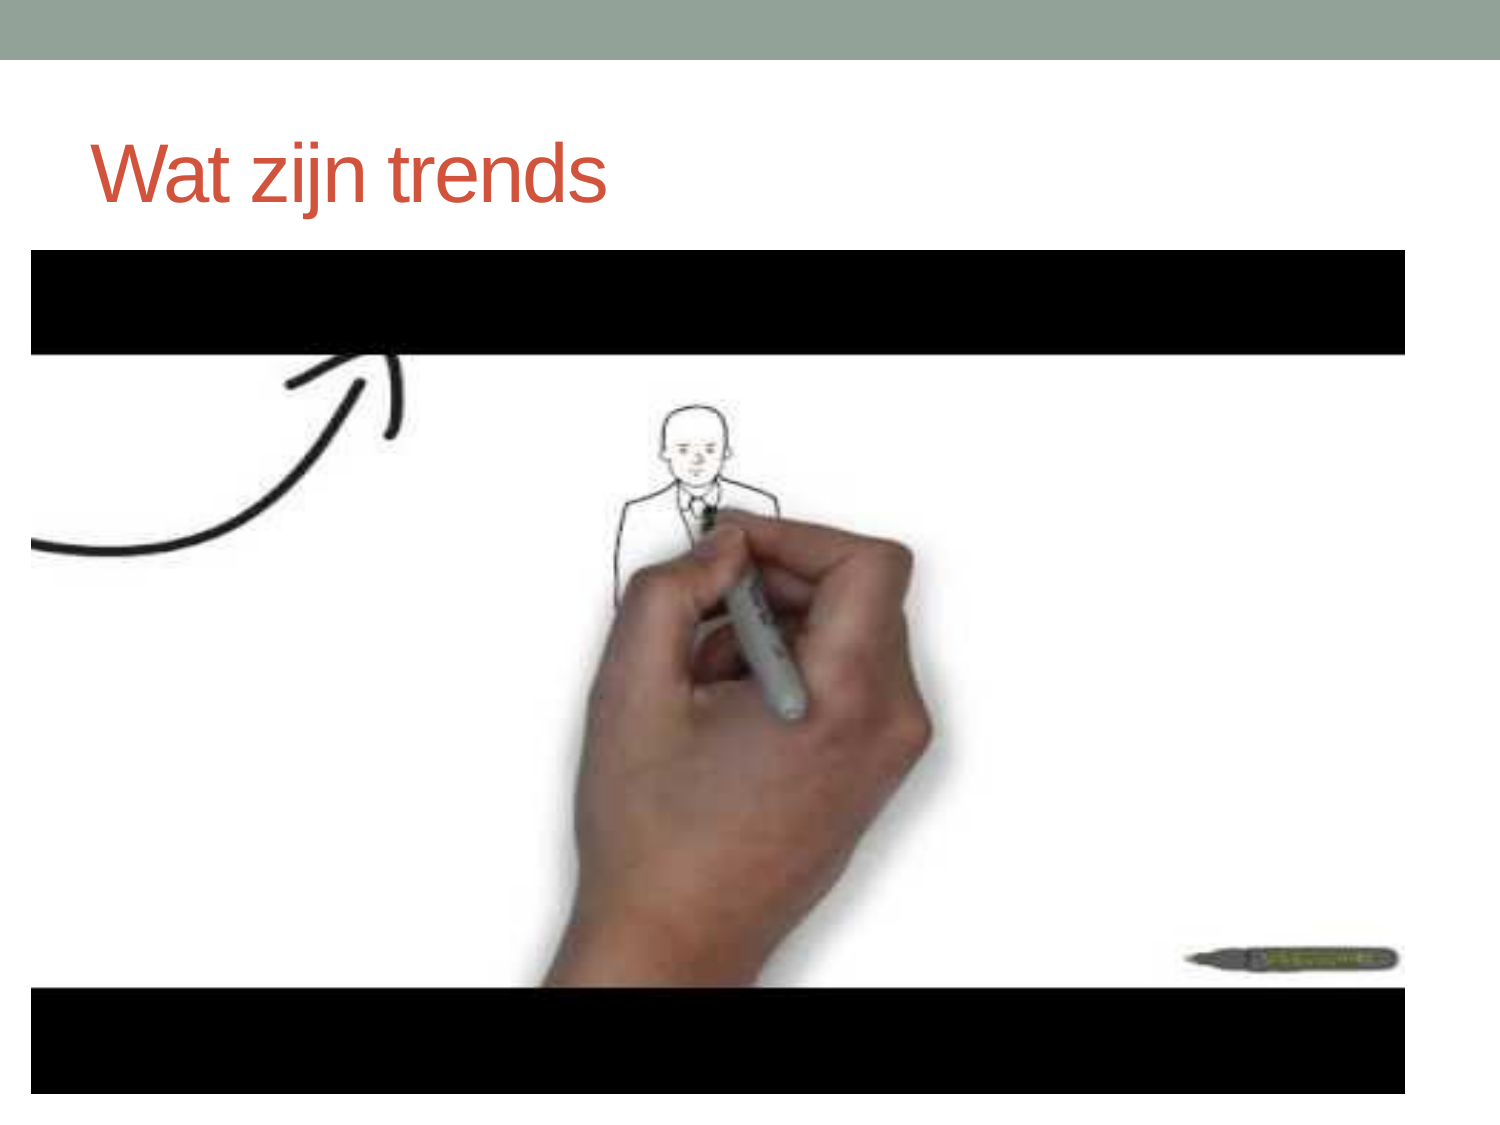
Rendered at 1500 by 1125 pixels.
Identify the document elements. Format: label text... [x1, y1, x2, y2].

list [30, 249, 1406, 1095]
title Wat zijn trends [75, 87, 1425, 250]
